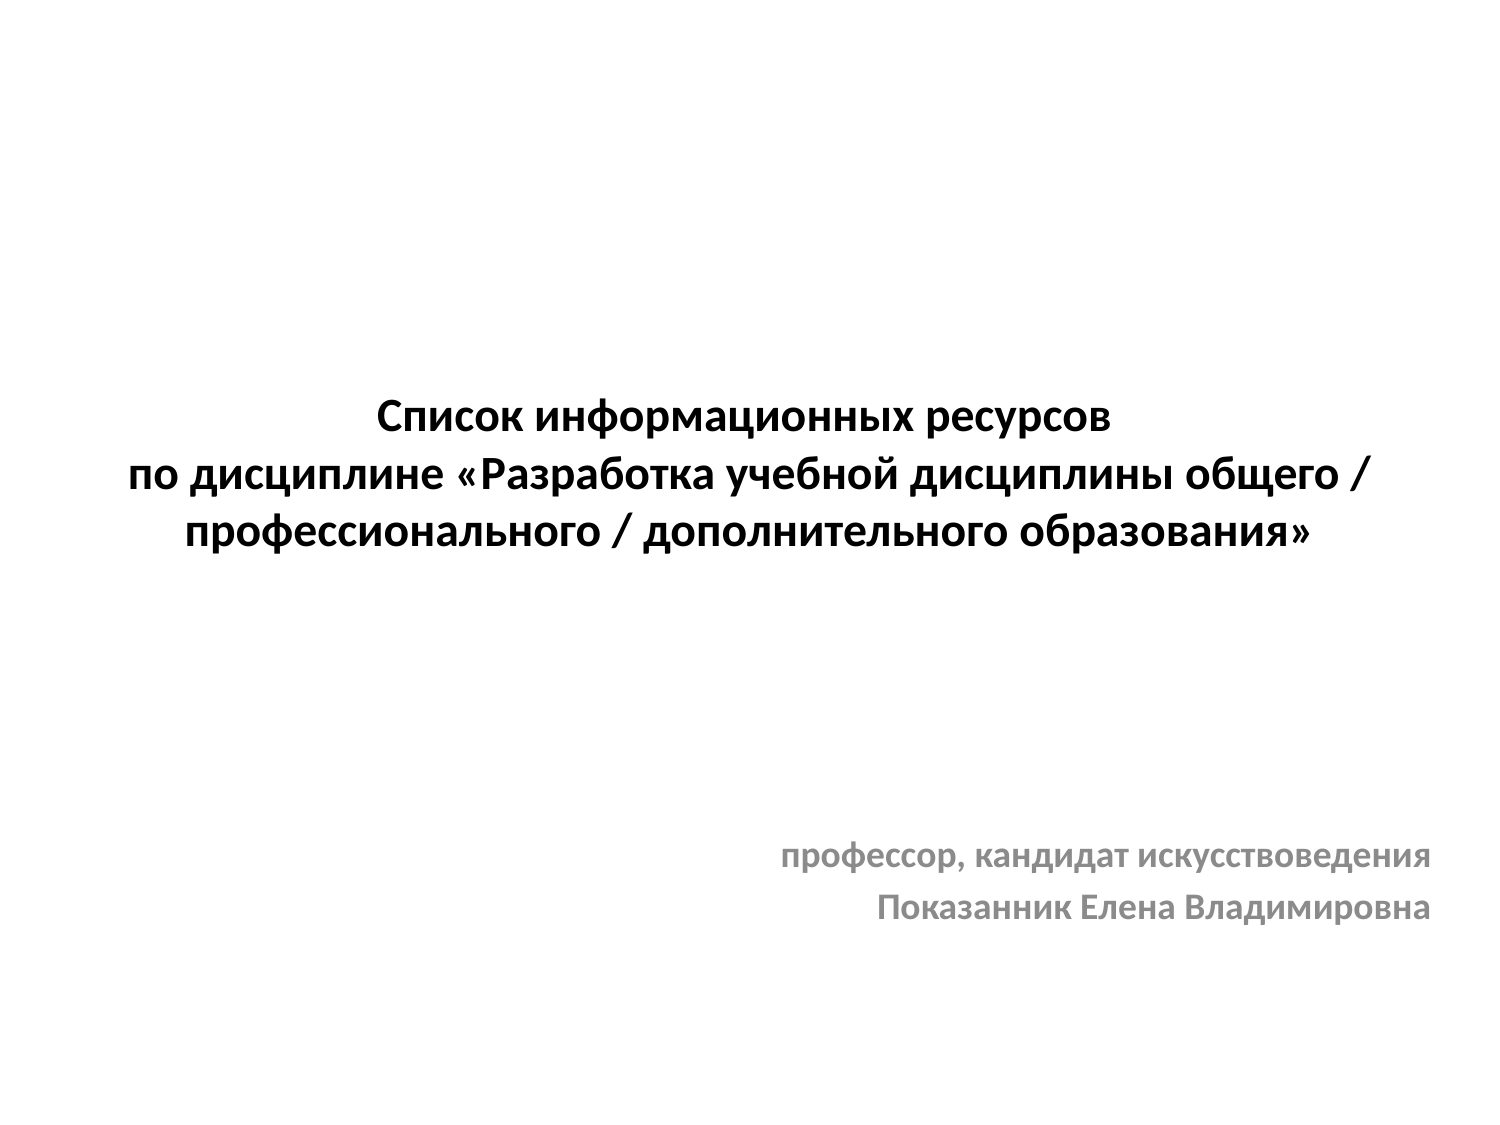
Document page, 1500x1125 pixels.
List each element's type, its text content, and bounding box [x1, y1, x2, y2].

subtitle профессор, кандидат искусствоведения Показанник Елена Владимировна [0, 822, 1447, 1094]
title Список информационных ресурсов по дисциплине «Разработка учебной дисциплины общего / профессионального / дополнительного образования» [112, 349, 1388, 591]
